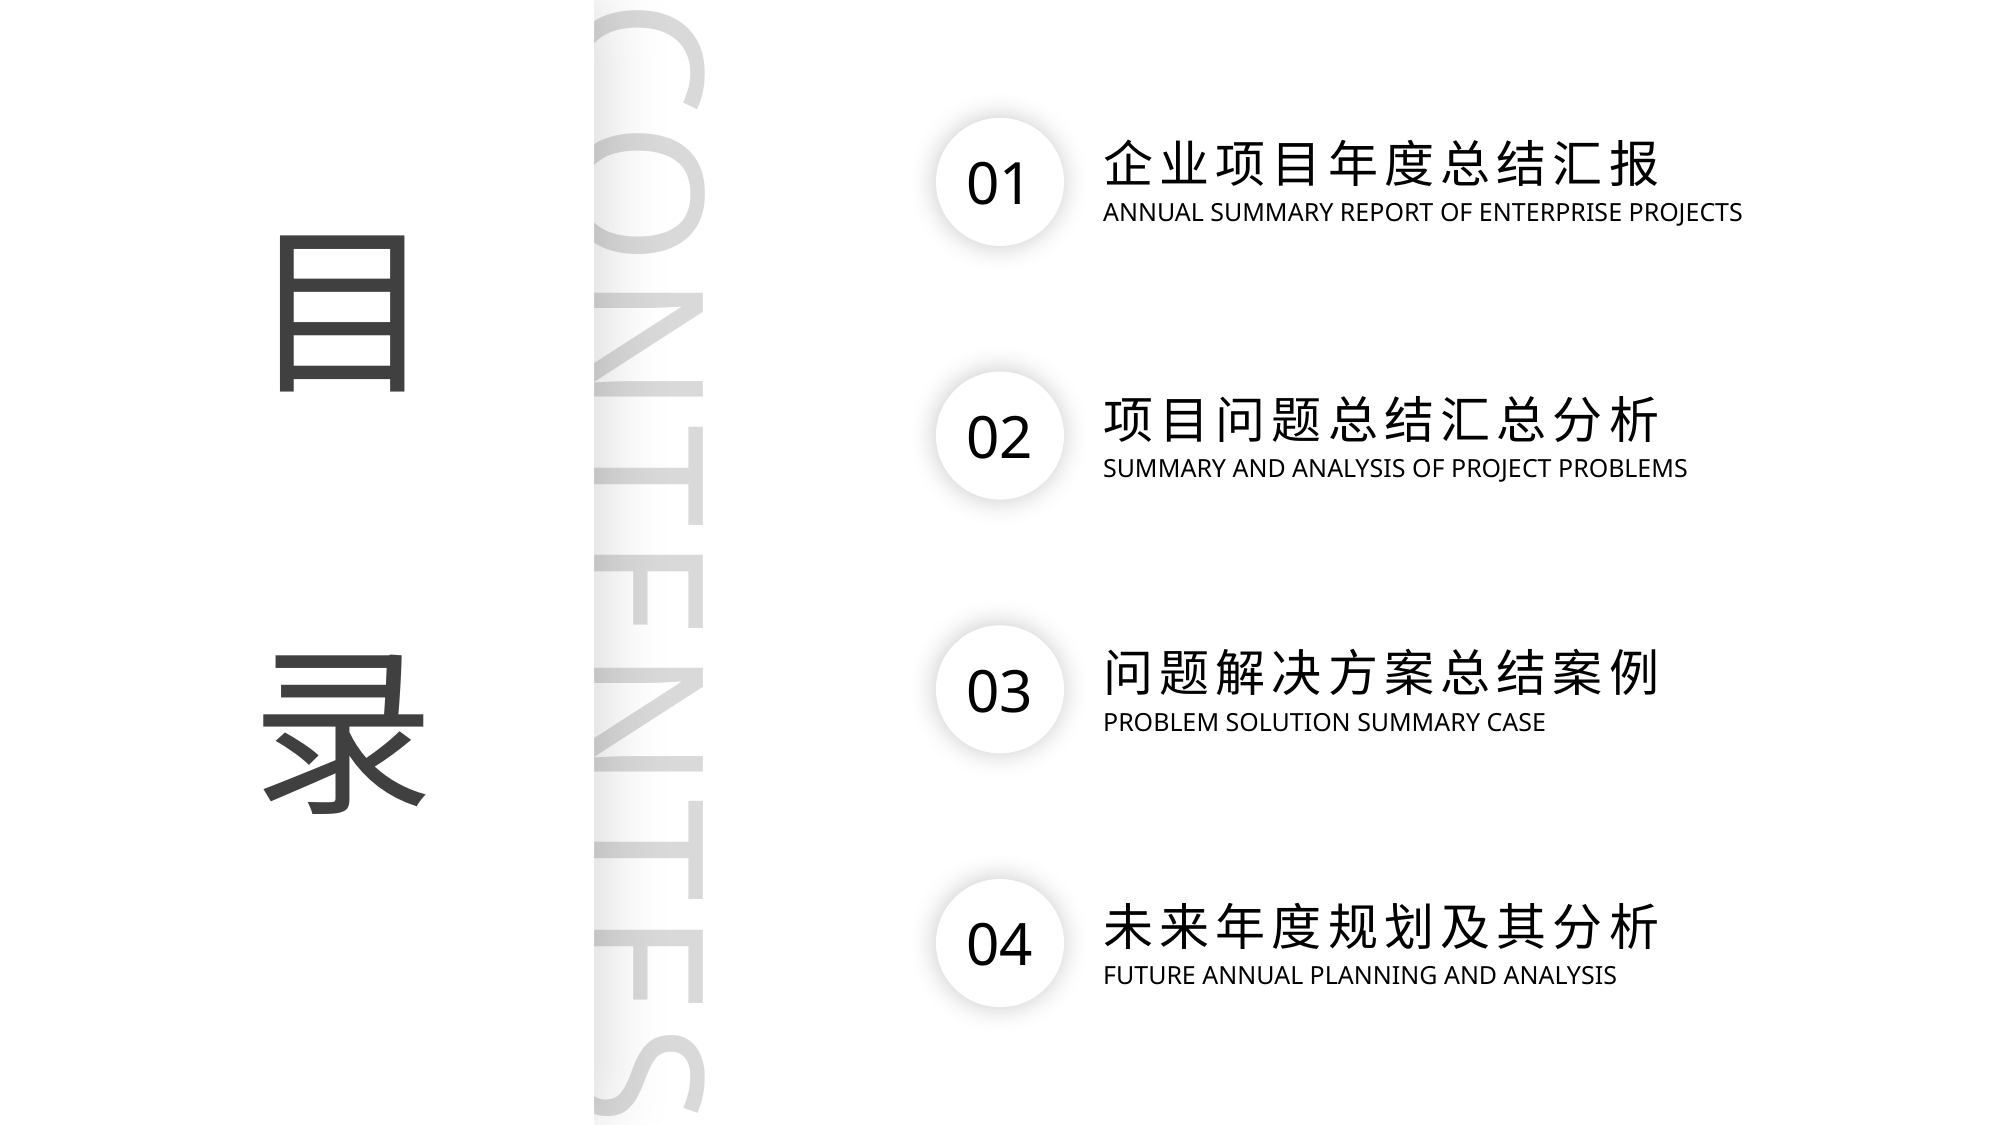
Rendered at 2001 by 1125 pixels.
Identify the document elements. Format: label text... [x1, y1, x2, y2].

text_box CONTENTES [617, 0, 763, 1125]
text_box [923, 625, 1077, 754]
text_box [1088, 887, 1776, 998]
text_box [923, 371, 1077, 500]
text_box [1088, 124, 1776, 265]
text_box [0, 0, 595, 1125]
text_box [1088, 381, 1776, 491]
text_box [923, 117, 1077, 246]
text_box 目 [236, 187, 358, 423]
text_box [923, 878, 1077, 1008]
text_box 录 [236, 608, 358, 844]
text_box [1088, 634, 1776, 745]
